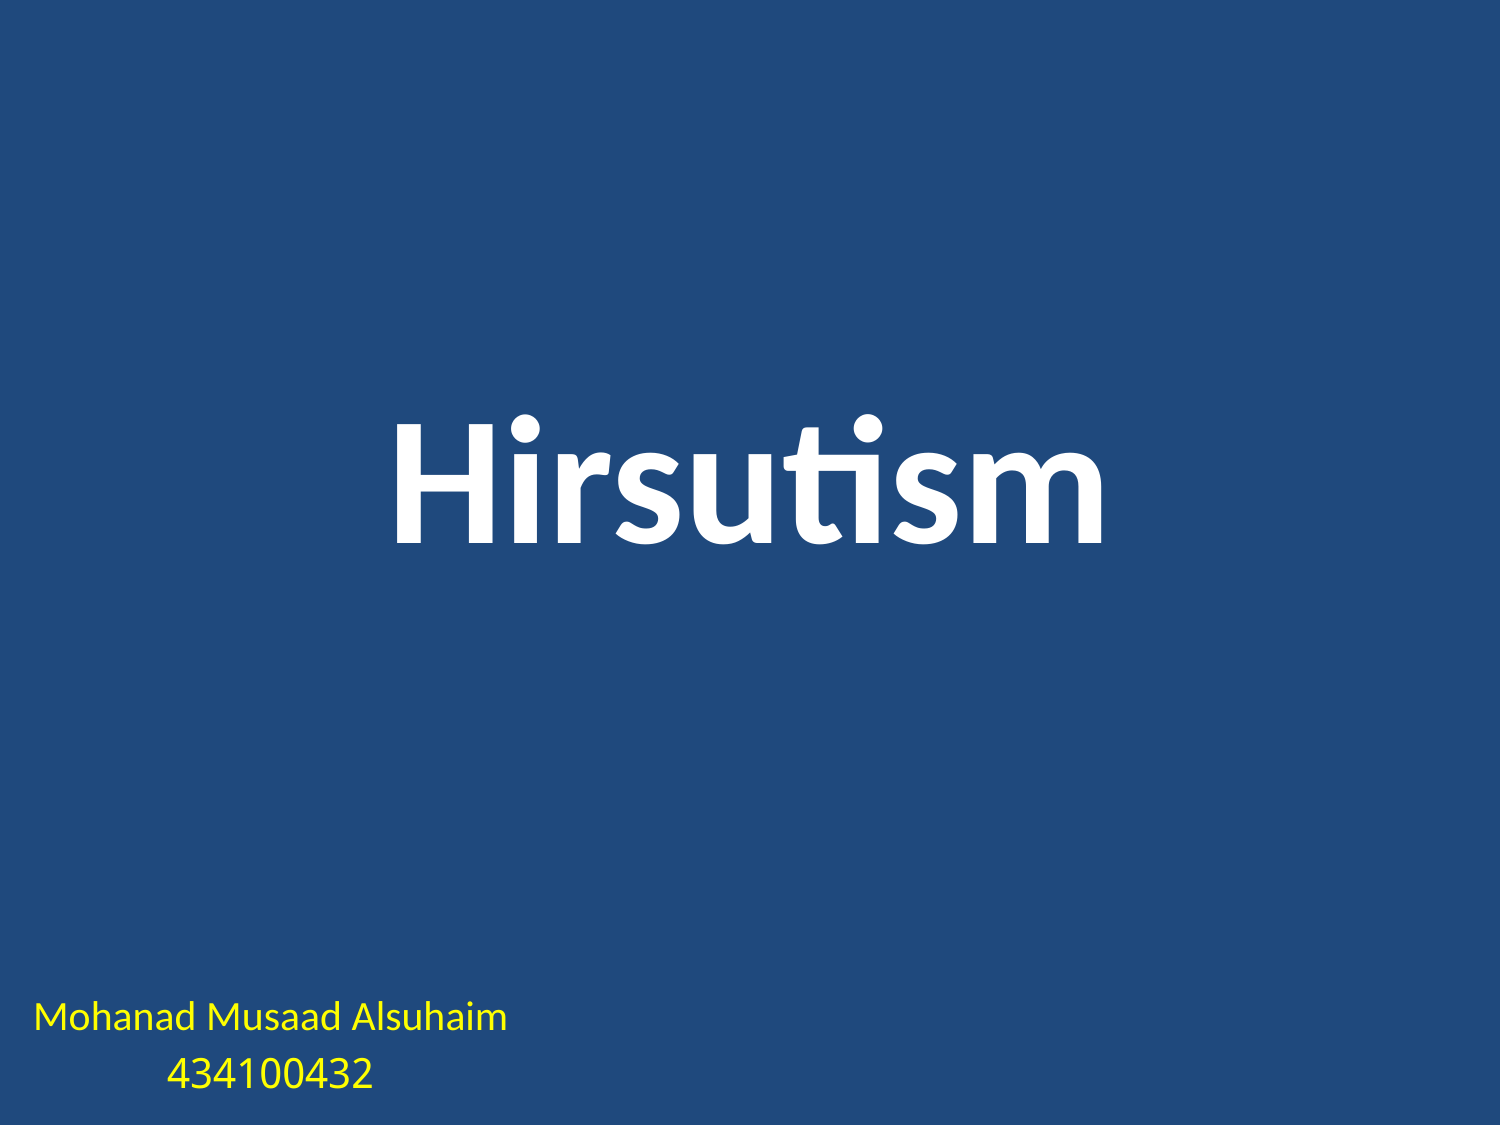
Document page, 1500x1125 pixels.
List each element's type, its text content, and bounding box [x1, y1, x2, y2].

title Hirsutism [112, 349, 1388, 591]
subtitle Mohanad Musaad Alsuhaim 434100432 [0, 981, 796, 1125]
